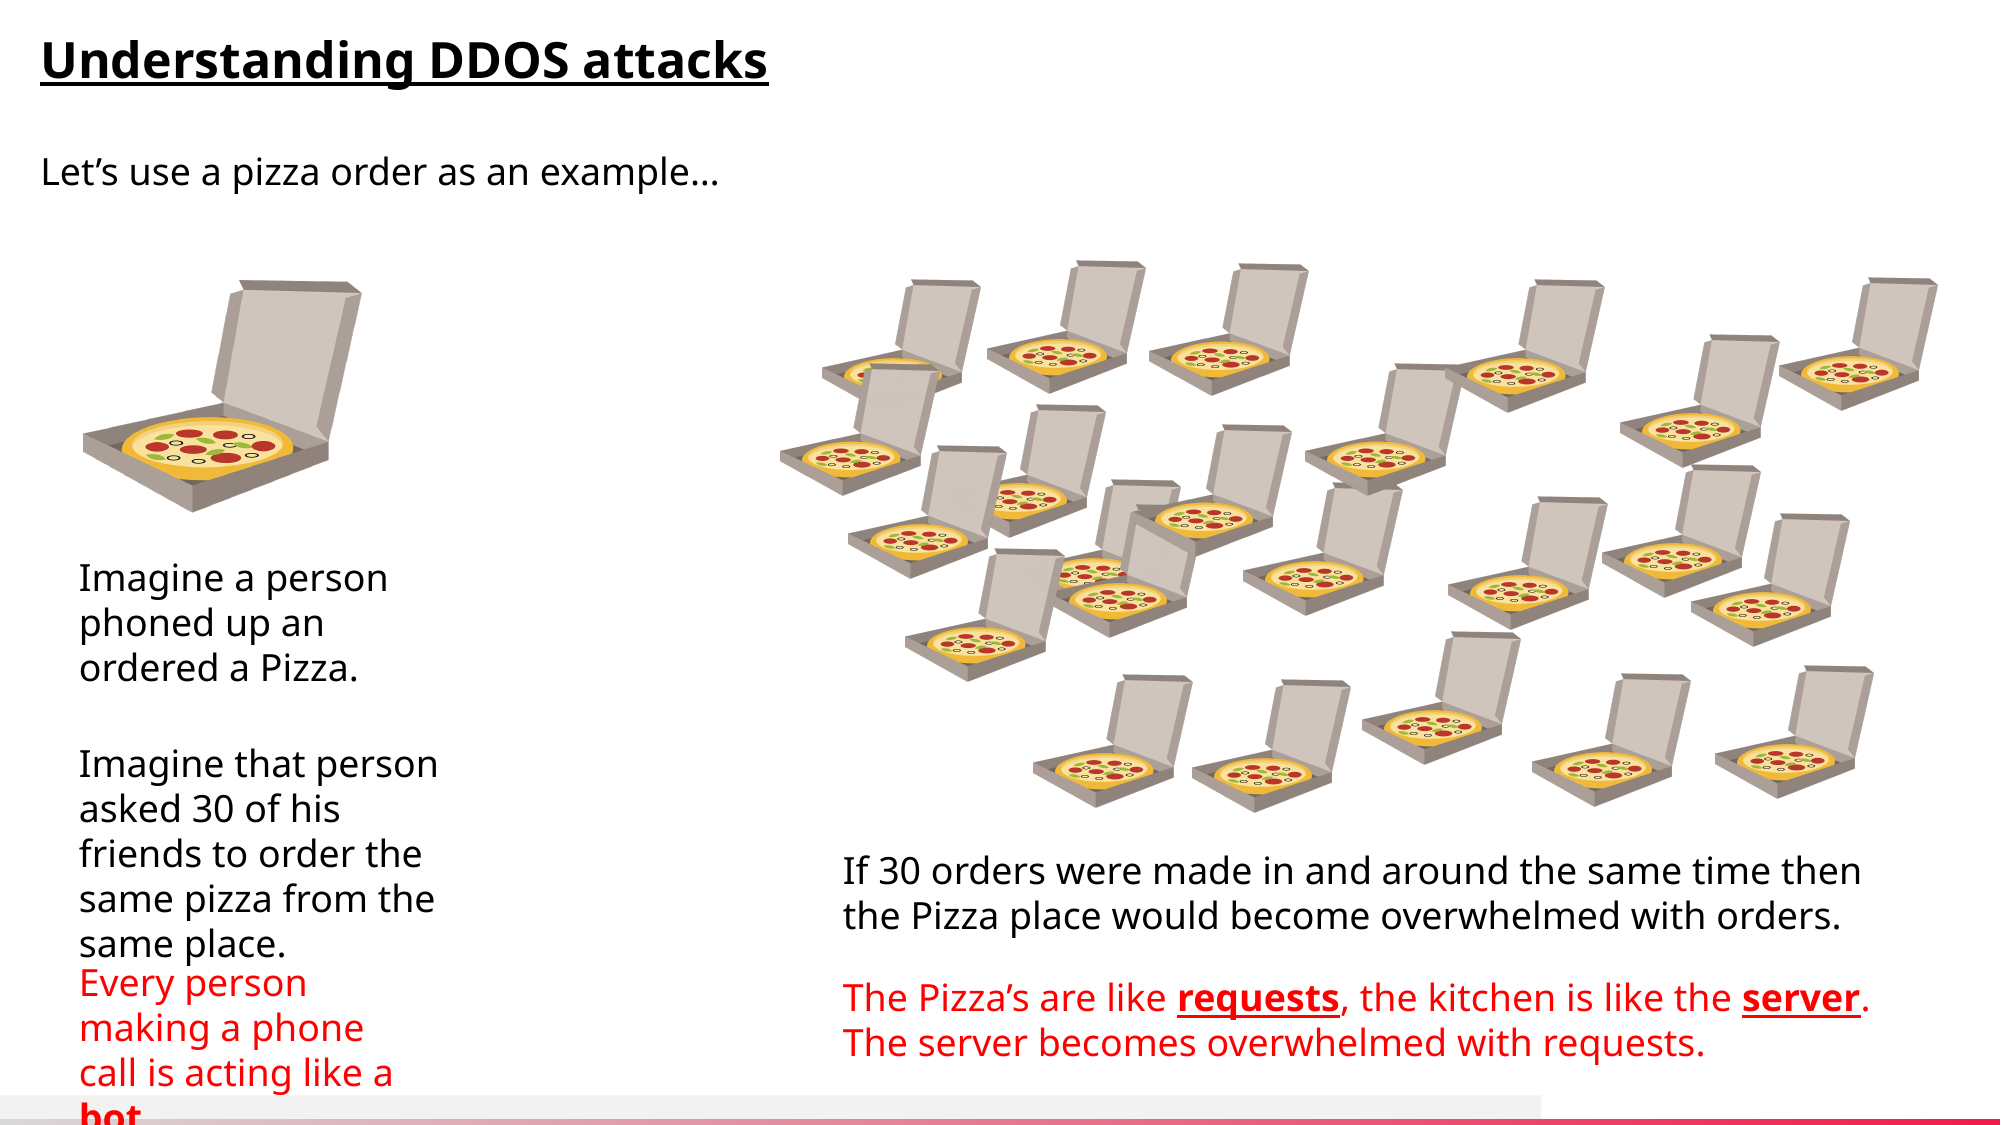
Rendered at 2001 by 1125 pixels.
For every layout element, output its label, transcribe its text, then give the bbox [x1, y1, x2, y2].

picture [1532, 673, 1691, 807]
text_box Understanding DDOS attacks Let’s use a pizza order as an example… [25, 21, 2000, 201]
picture [987, 260, 1146, 394]
picture [83, 279, 362, 513]
text_box Imagine a person phoned up an ordered a Pizza. [64, 546, 469, 697]
text_box If 30 orders were made in and around the same time then the Pizza place would become overwhelmed with orders. [828, 840, 1938, 945]
text_box Every person making a phone call is acting like a bot. [64, 951, 412, 1125]
picture [780, 262, 1938, 813]
picture [1715, 665, 1874, 799]
picture [1362, 631, 1521, 765]
text_box Imagine that person asked 30 of his friends to order the same pizza from the same place. [64, 732, 469, 972]
text_box The Pizza’s are like requests, the kitchen is like the server. The server becomes overwhelmed with requests. [828, 967, 1938, 1072]
